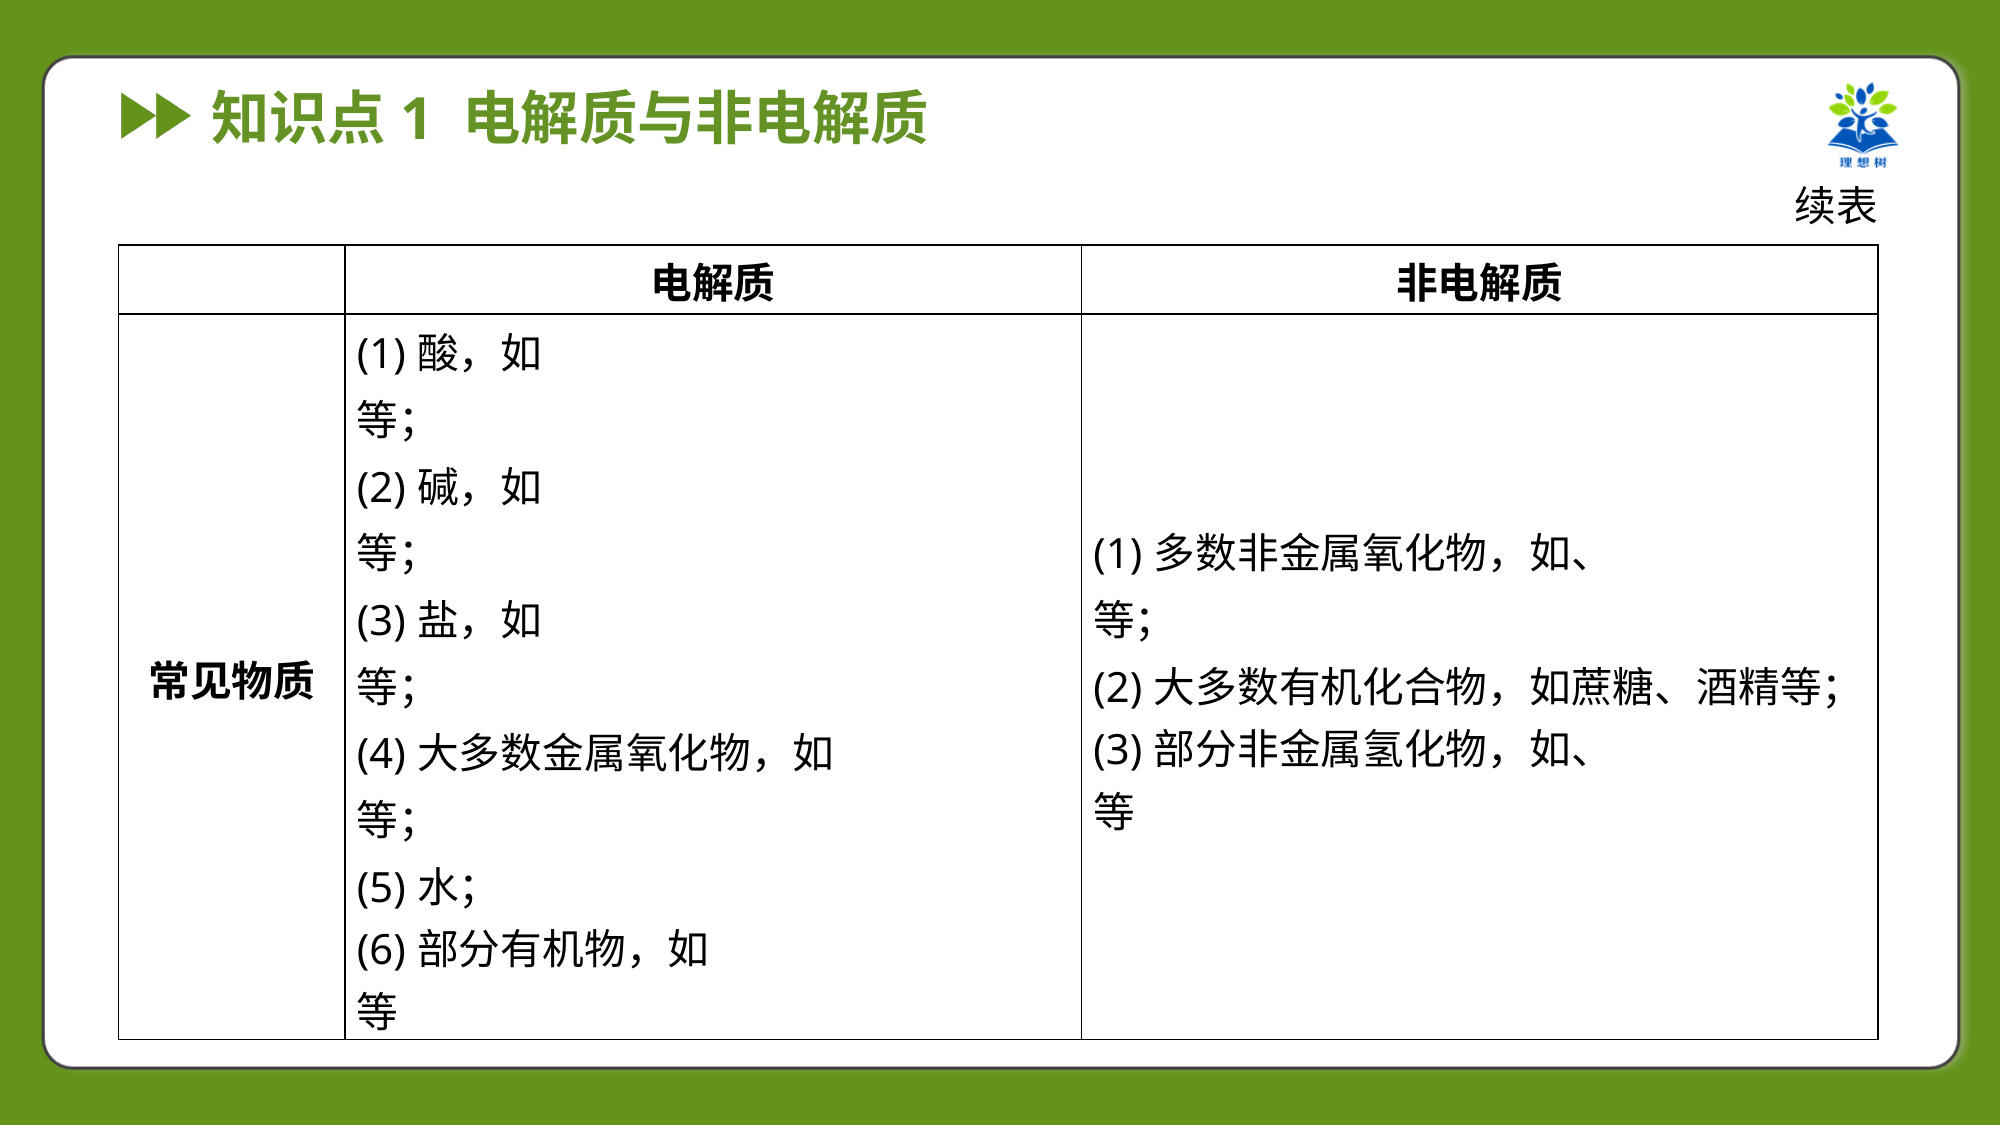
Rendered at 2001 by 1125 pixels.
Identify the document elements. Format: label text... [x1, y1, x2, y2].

text_box 续表 [1793, 159, 1878, 231]
picture [0, 0, 2000, 1125]
